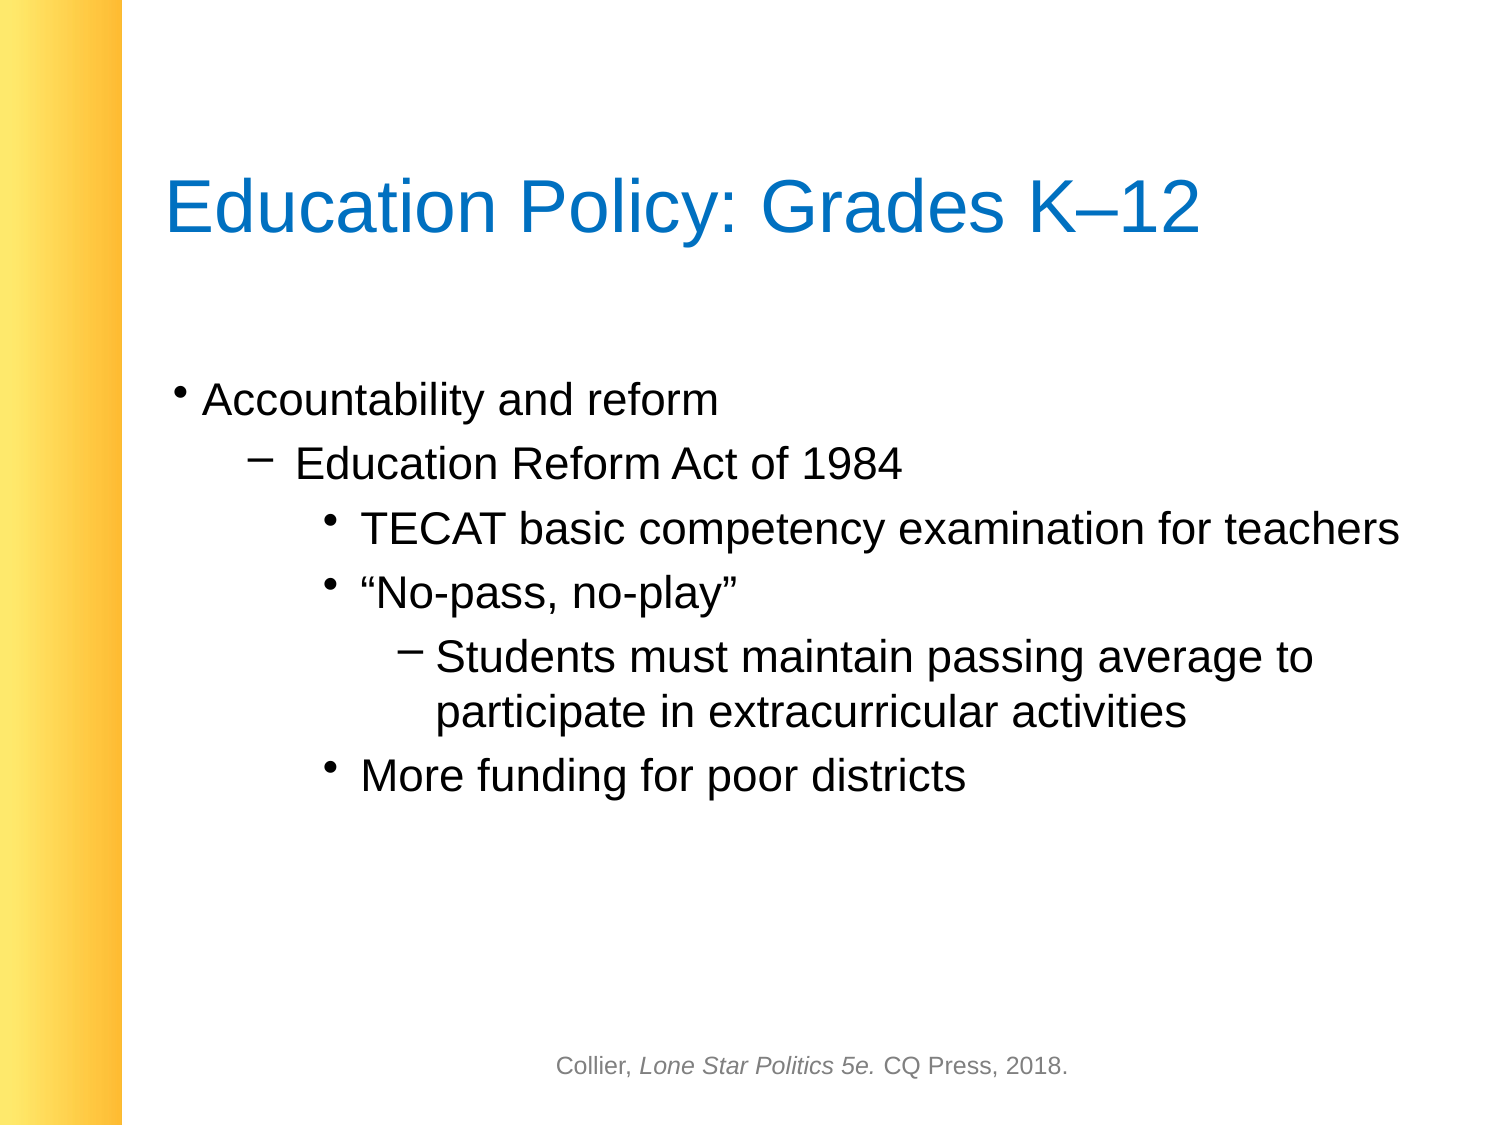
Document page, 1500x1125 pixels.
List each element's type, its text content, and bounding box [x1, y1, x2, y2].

text_box Collier, Lone Star Politics 5e. CQ Press, 2018. [525, 1042, 1100, 1087]
title Education Policy: Grades K–12 [150, 149, 1463, 338]
list Accountability and reform Education Reform Act of 1984 TECAT basic competency examination for teachers “No-pass, no-play” Students must maintain passing average to participate in extracurricular activities More funding for poor districts [157, 362, 1425, 1038]
picture [0, 0, 1500, 1125]
